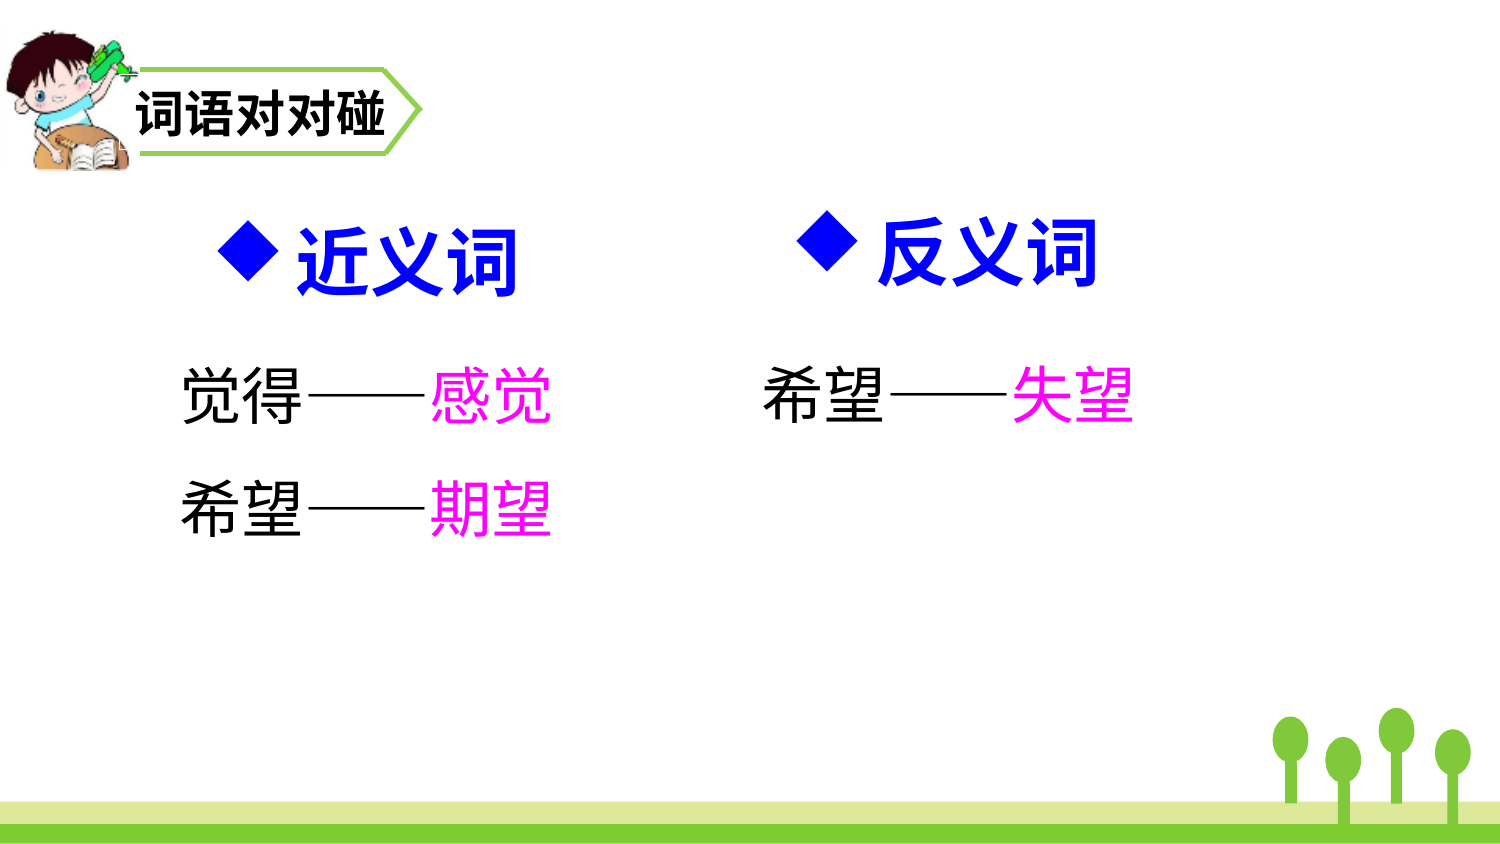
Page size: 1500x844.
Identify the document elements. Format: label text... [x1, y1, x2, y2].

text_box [3, 28, 449, 171]
text_box 反义词 [779, 200, 1112, 302]
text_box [0, 707, 1500, 844]
text_box 希望——失望 [749, 312, 1190, 437]
text_box 近义词 [199, 209, 532, 311]
text_box 觉得——感觉 希望——期望 [167, 314, 599, 551]
